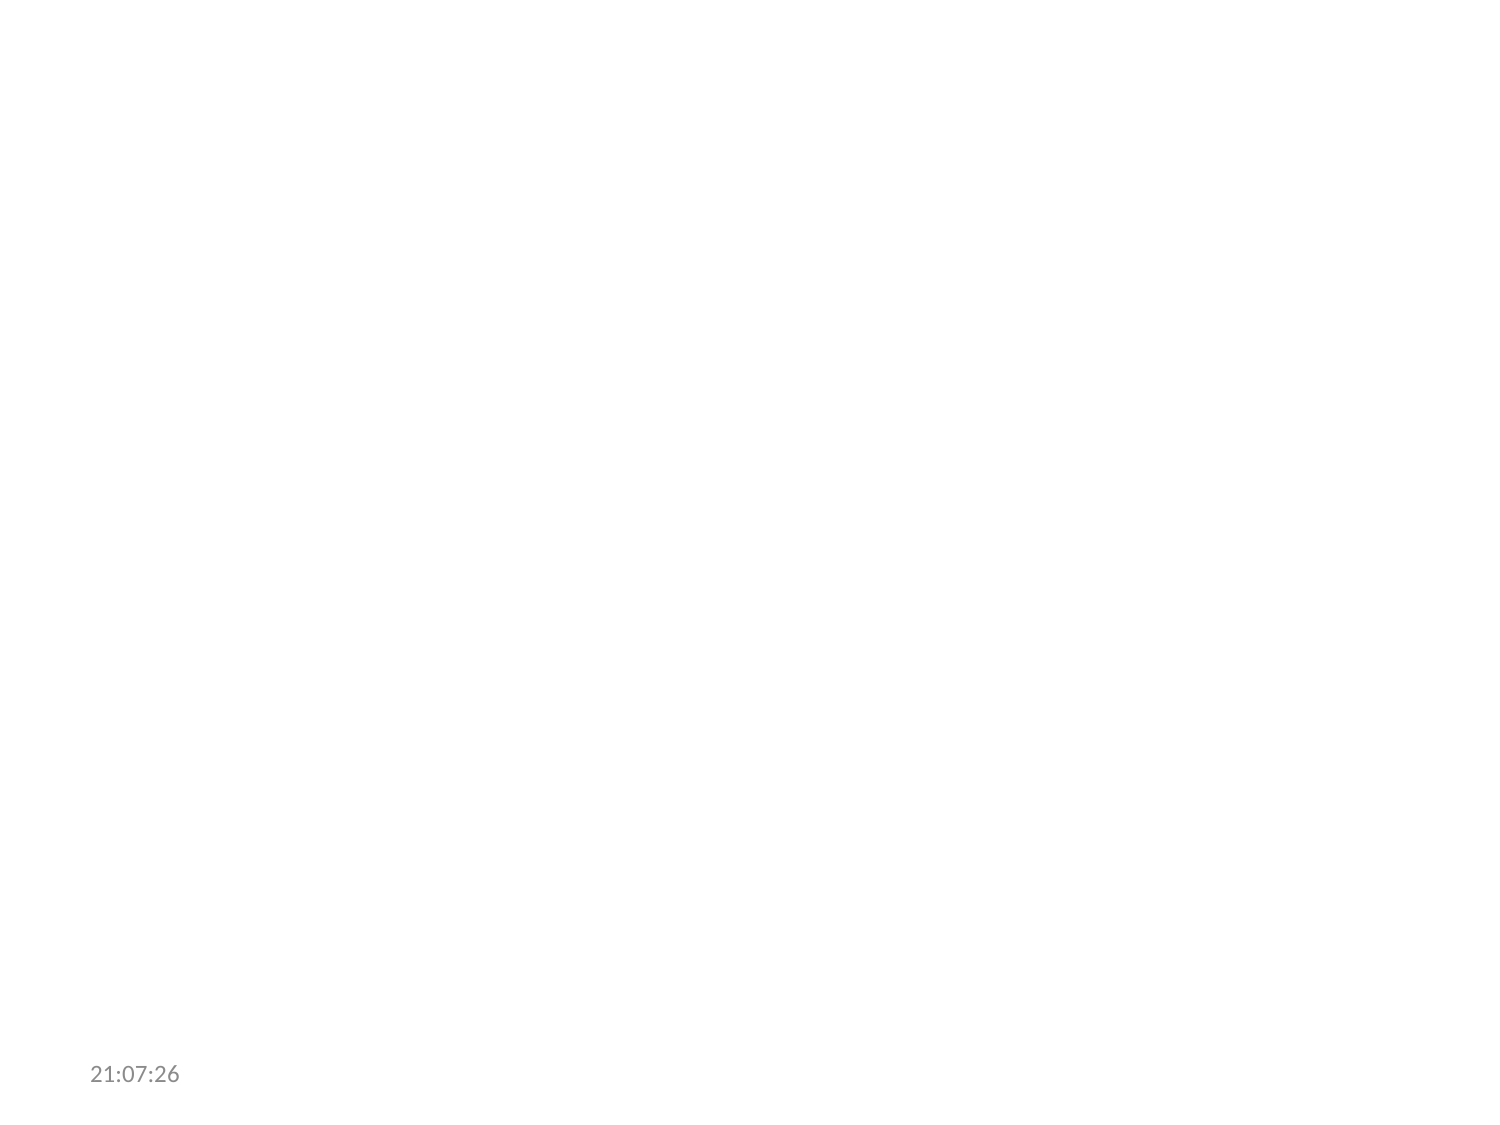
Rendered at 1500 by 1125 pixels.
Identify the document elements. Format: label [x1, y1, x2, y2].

slide_number [75, 1042, 425, 1103]
